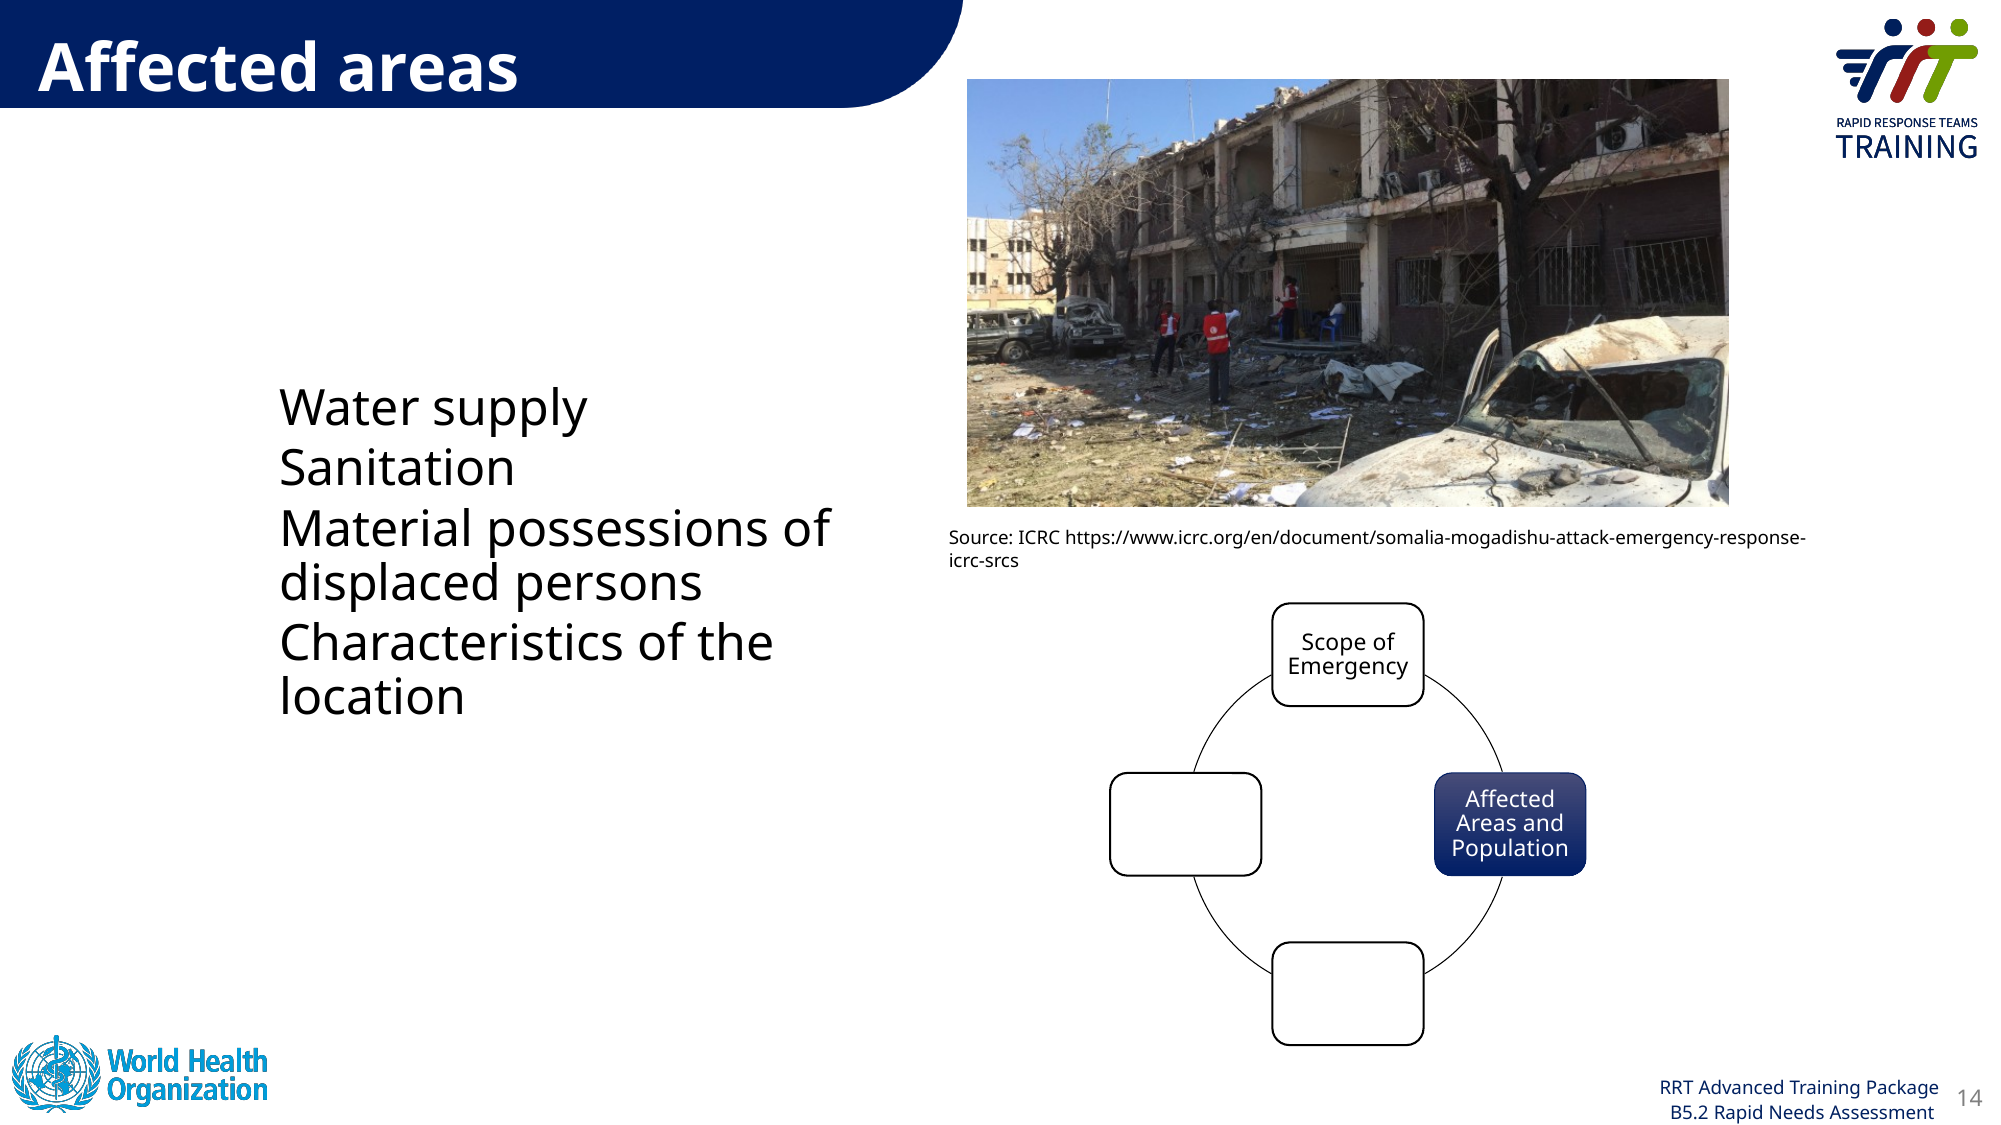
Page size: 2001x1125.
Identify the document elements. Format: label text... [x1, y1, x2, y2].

picture [71, 1053, 90, 1091]
text_box Source: ICRC https://www.icrc.org/en/document/somalia-mogadishu-attack-emergency-response-icrc-srcs [941, 518, 1815, 579]
picture [40, 1062, 47, 1070]
picture [46, 1056, 54, 1062]
picture [12, 1083, 48, 1113]
picture [24, 1054, 36, 1087]
picture [36, 1088, 78, 1105]
picture [34, 1054, 43, 1078]
picture [22, 1062, 26, 1077]
picture [967, 79, 1729, 507]
picture [12, 1035, 54, 1068]
list Water supply Sanitation Material possessions of displaced persons Characteristics of the location [271, 374, 859, 751]
picture [1835, 19, 1978, 167]
picture [59, 1035, 267, 1113]
text_box Affected areas [31, 7, 905, 132]
picture [0, 0, 964, 108]
picture [30, 1083, 37, 1091]
picture [50, 1108, 62, 1113]
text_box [1109, 603, 1587, 1046]
